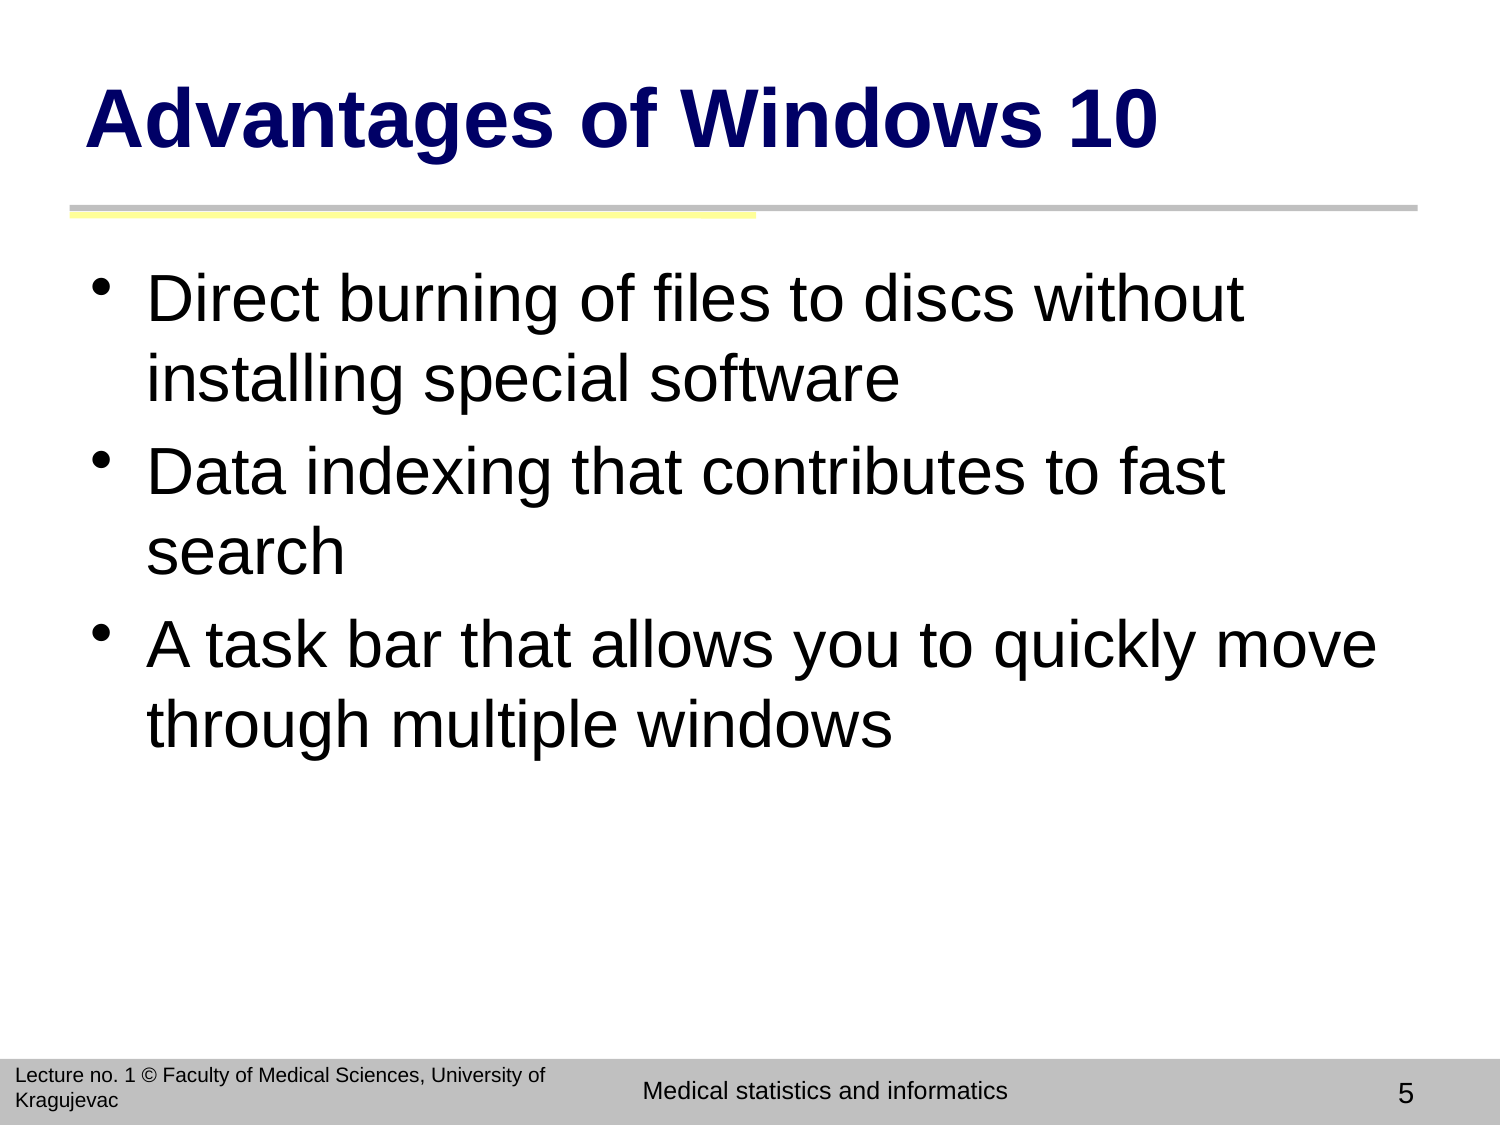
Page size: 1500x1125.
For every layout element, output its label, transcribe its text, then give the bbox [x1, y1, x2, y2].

title Advantages of Windows 10 [69, 19, 1426, 208]
slide_number Lecture no. 1 © Faculty of Medical Sciences, University of Kragujevac [0, 1053, 624, 1108]
list Direct burning of files to discs without installing special software Data indexing that contributes to fast search A task bar that allows you to quickly move through multiple windows [74, 246, 1426, 1023]
slide_number 5 [1161, 1066, 1430, 1125]
footer Medical statistics and informatics [512, 1066, 1140, 1125]
